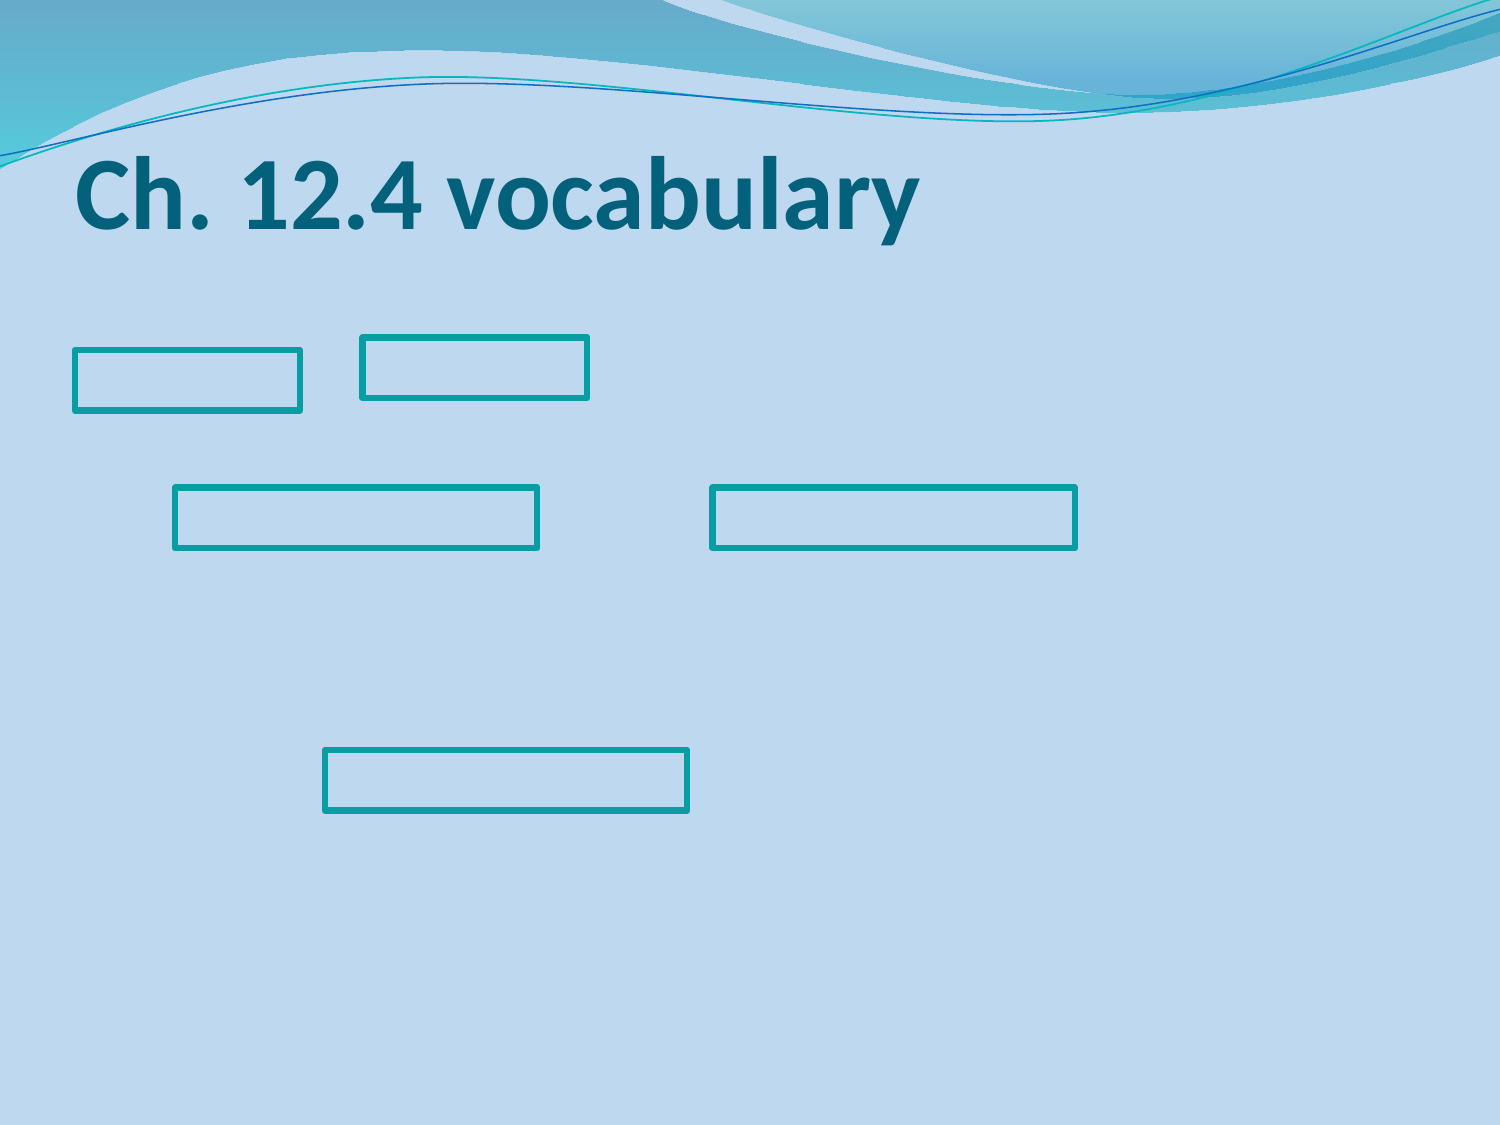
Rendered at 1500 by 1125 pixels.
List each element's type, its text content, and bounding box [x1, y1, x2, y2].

text_box [324, 750, 688, 811]
text_box [712, 487, 1075, 549]
title Ch. 12.4 vocabulary [74, 62, 1426, 251]
text_box [362, 337, 588, 399]
text_box [174, 487, 538, 549]
text_box [74, 350, 300, 411]
